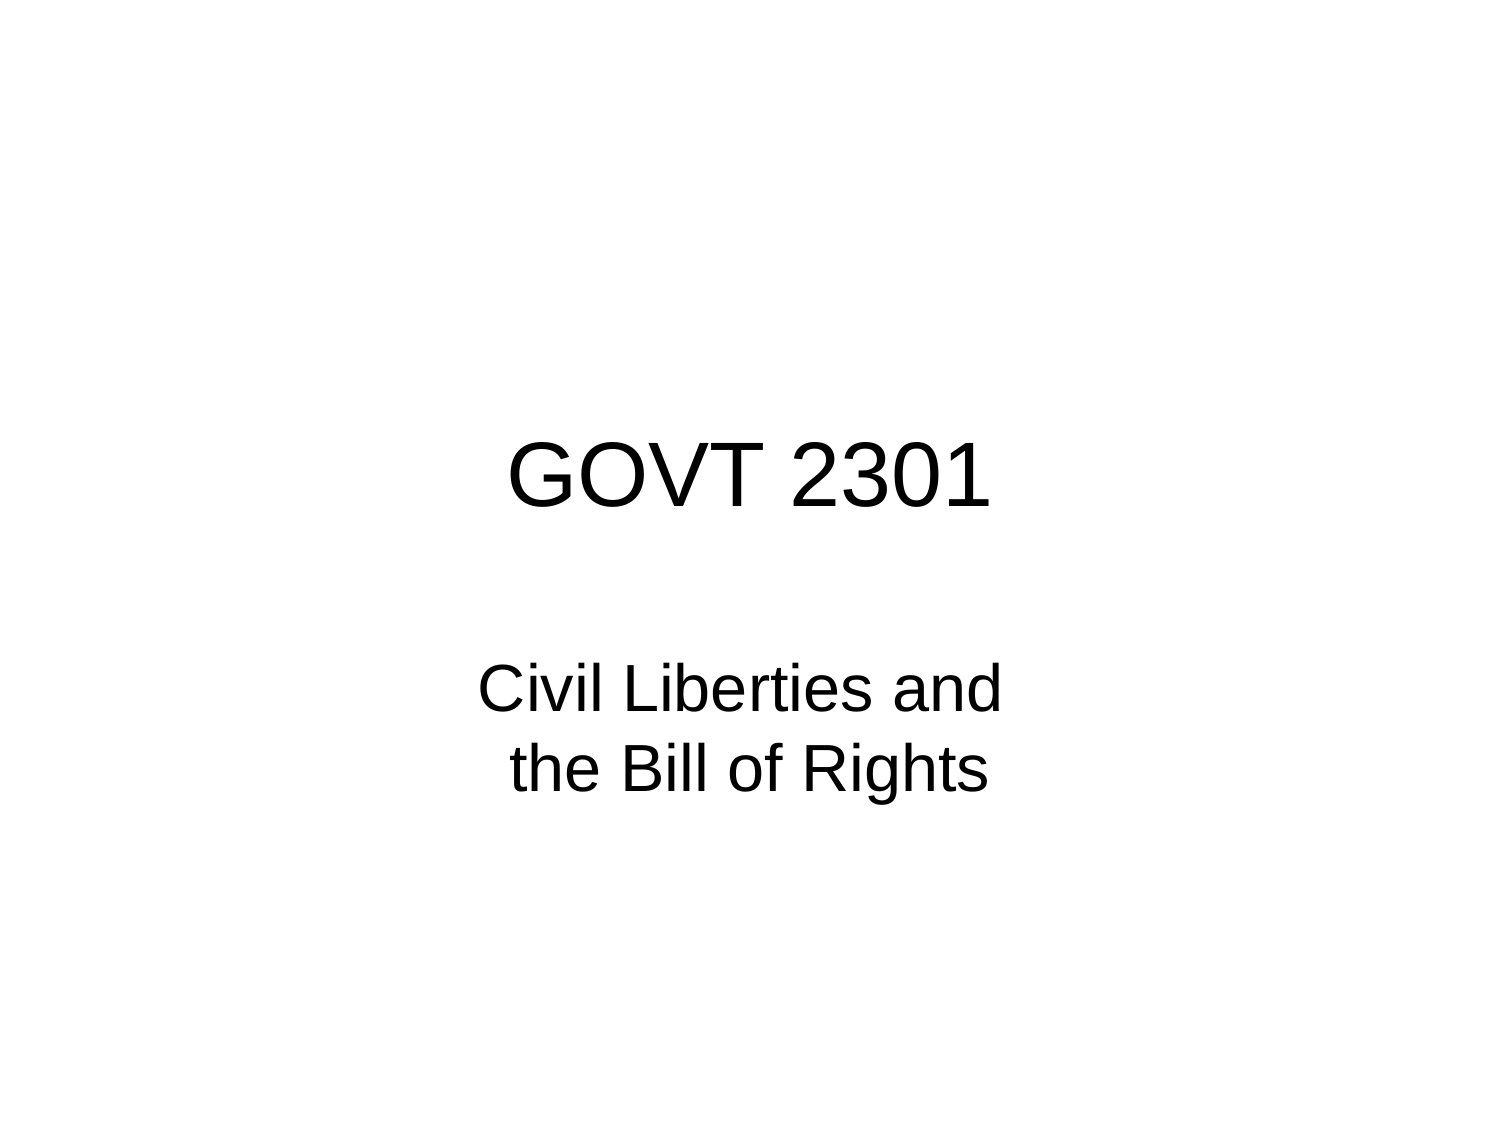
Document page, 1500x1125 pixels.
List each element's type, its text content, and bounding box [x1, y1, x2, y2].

subtitle Civil Liberties and the Bill of Rights [224, 637, 1276, 926]
title GOVT 2301 [112, 349, 1388, 591]
